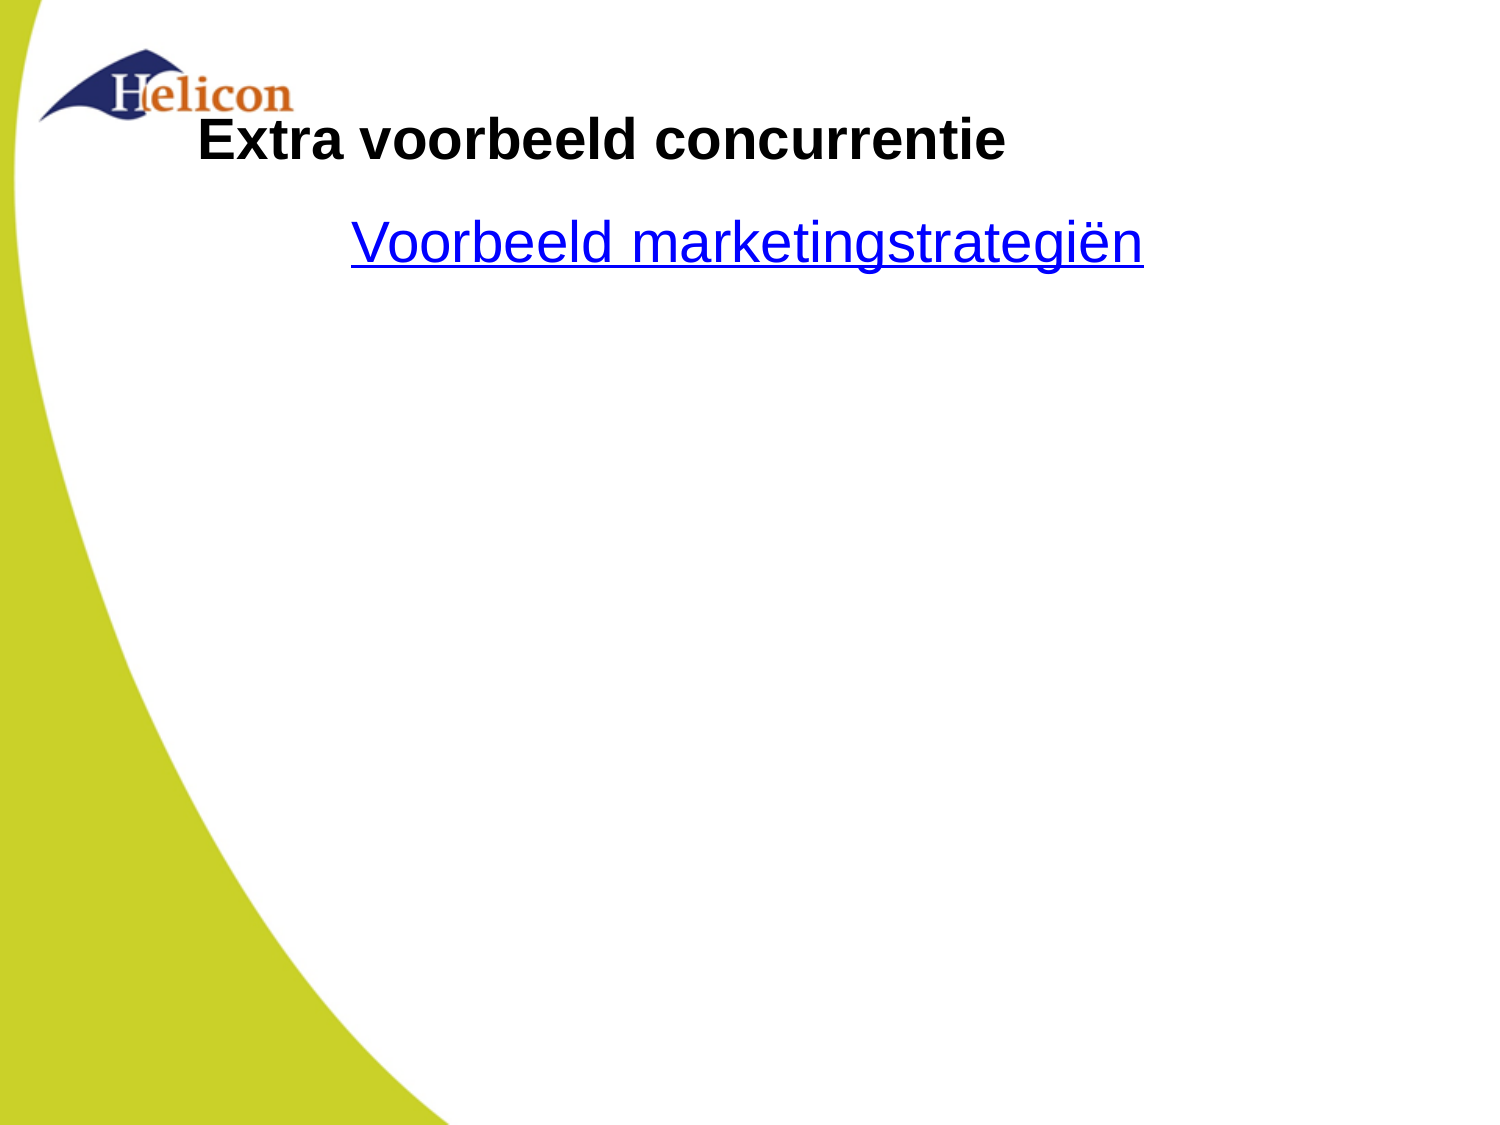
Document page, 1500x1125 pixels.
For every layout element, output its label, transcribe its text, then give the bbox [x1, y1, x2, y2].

picture [0, 0, 1500, 1125]
list Voorbeeld marketingstrategiën [336, 196, 1425, 1005]
title Extra voorbeeld concurrentie [183, 42, 1425, 231]
